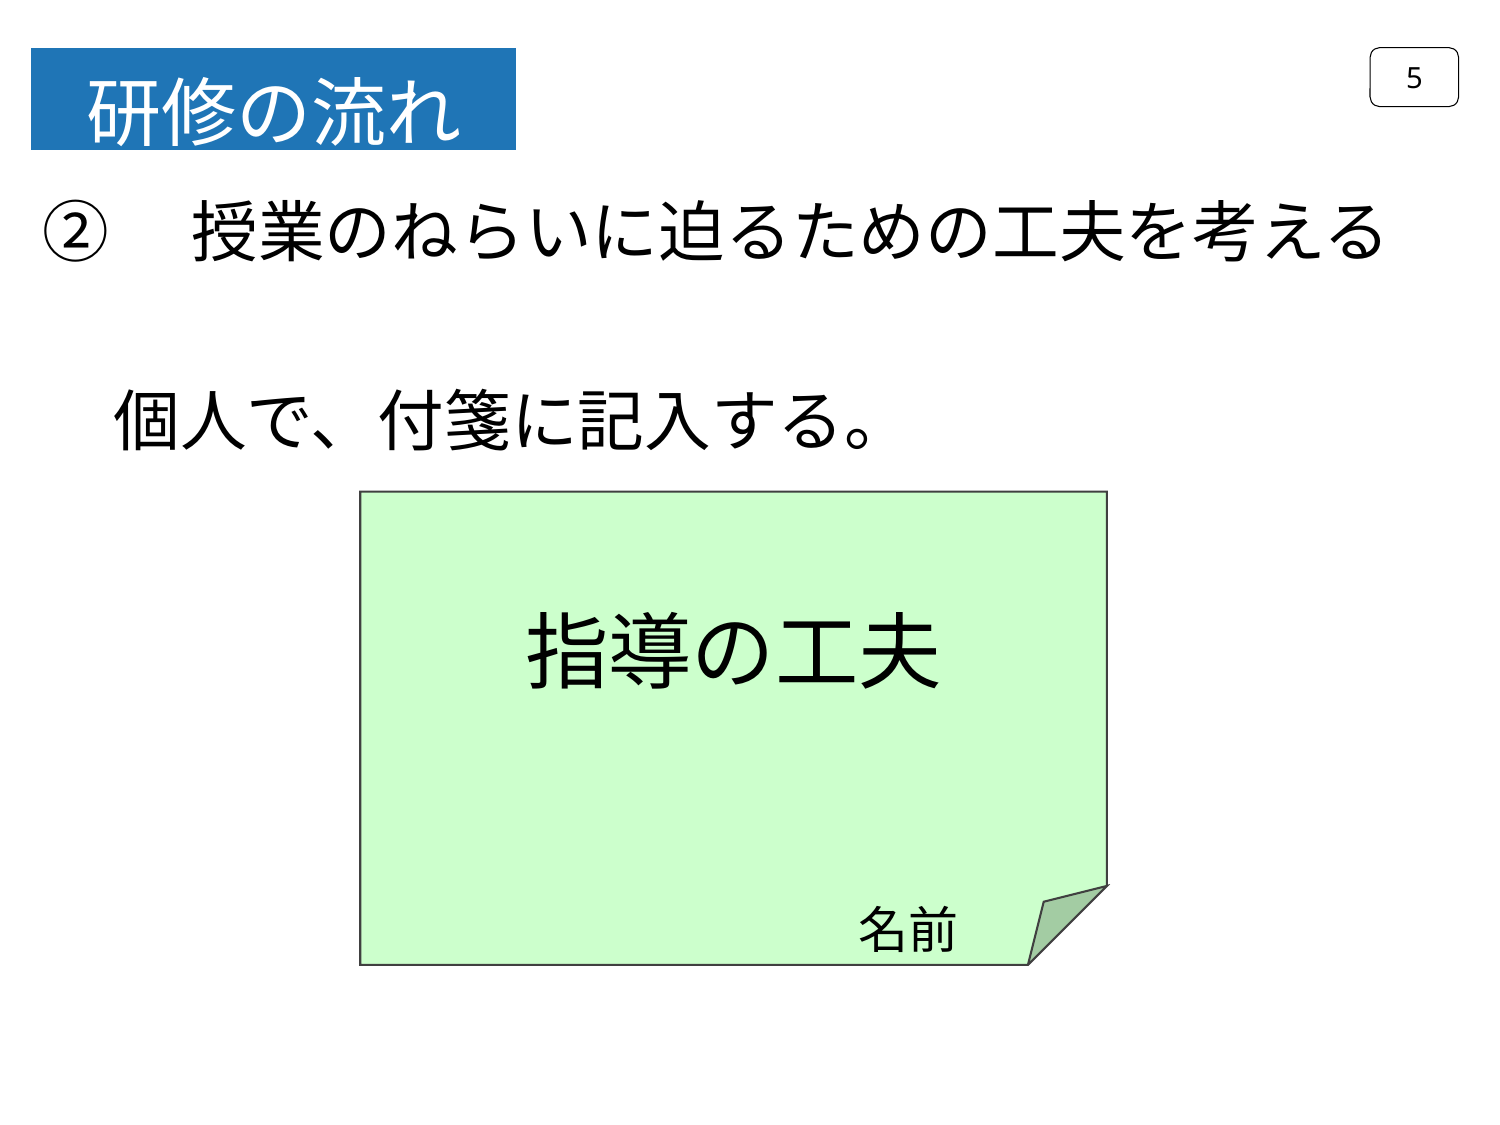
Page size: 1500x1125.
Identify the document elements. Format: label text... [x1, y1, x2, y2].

text_box 個人で、付箋に記入する。 [98, 371, 950, 547]
text_box 指導の工夫 名前 [360, 491, 1107, 965]
text_box 研修の流れ [31, 48, 516, 150]
text_box ② 授業のねらいに迫るための工夫を考える [27, 182, 1458, 277]
text_box 5 [1368, 46, 1460, 108]
